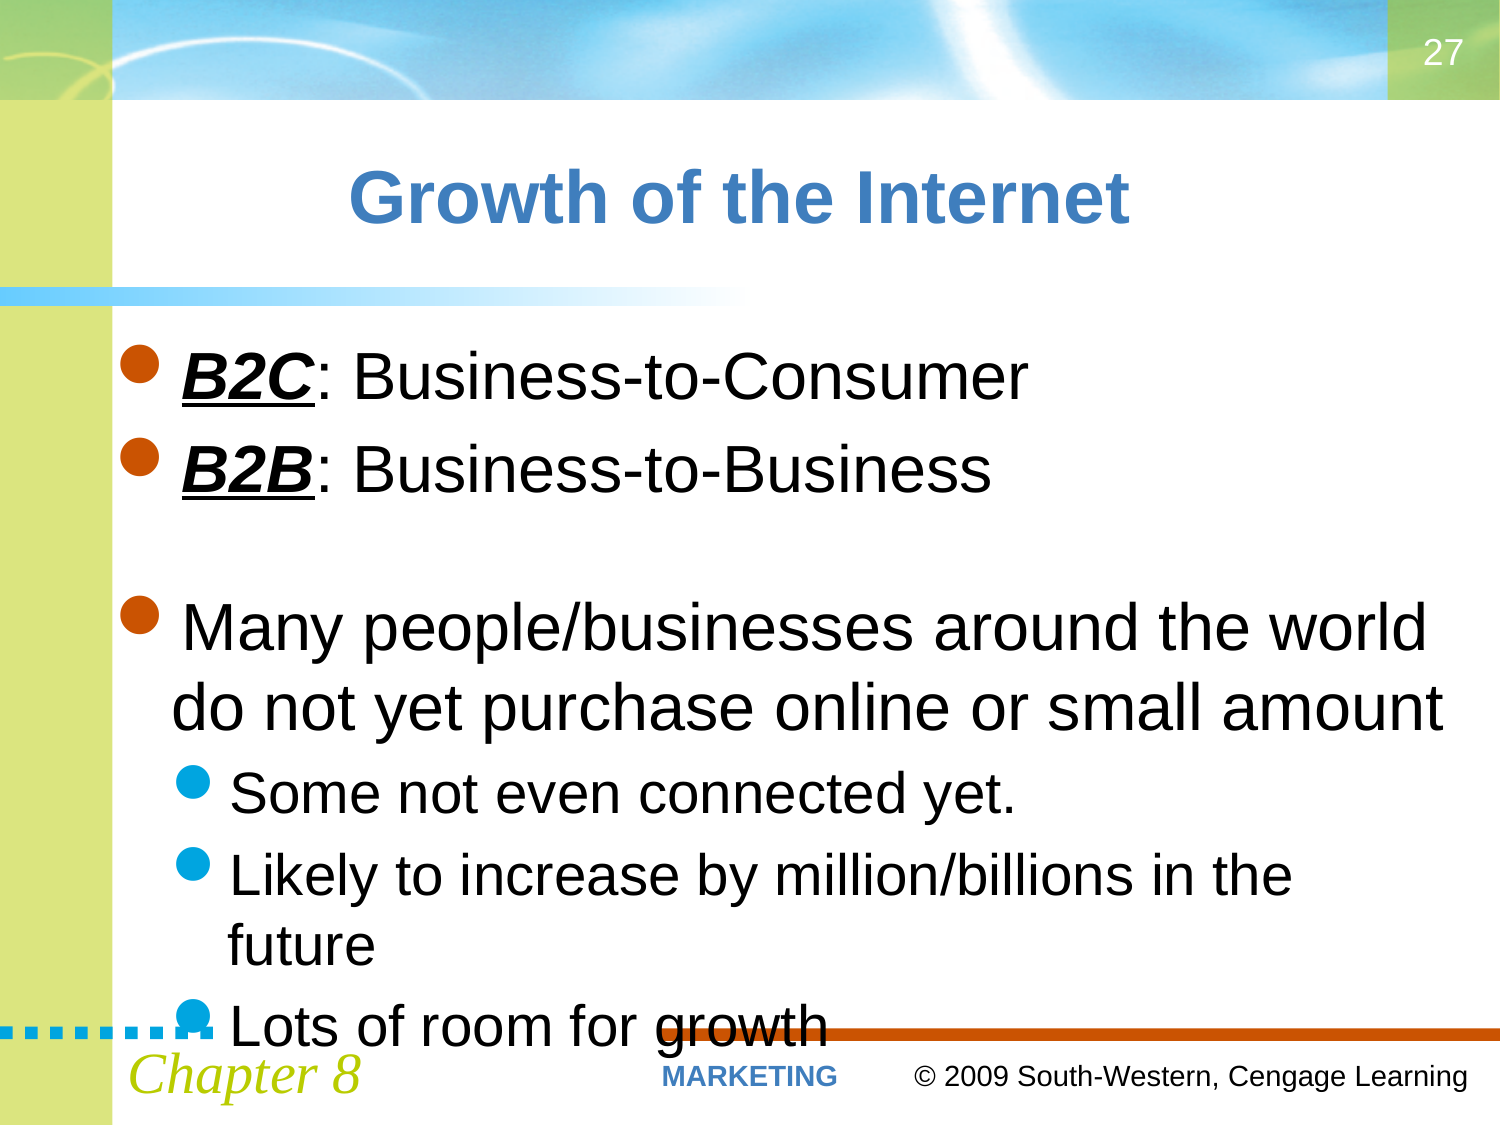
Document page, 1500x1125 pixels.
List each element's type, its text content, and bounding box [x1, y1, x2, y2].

list B2C: Business-to-Consumer B2B: Business-to-Business Many people/businesses around the world do not yet purchase online or small amount Some not even connected yet. Likely to increase by million/billions in the future Lots of room for growth [99, 324, 1476, 1001]
title Growth of the Internet [112, 99, 1388, 288]
slide_number 27 [1387, 0, 1500, 101]
footer Chapter 8 [112, 1012, 638, 1113]
